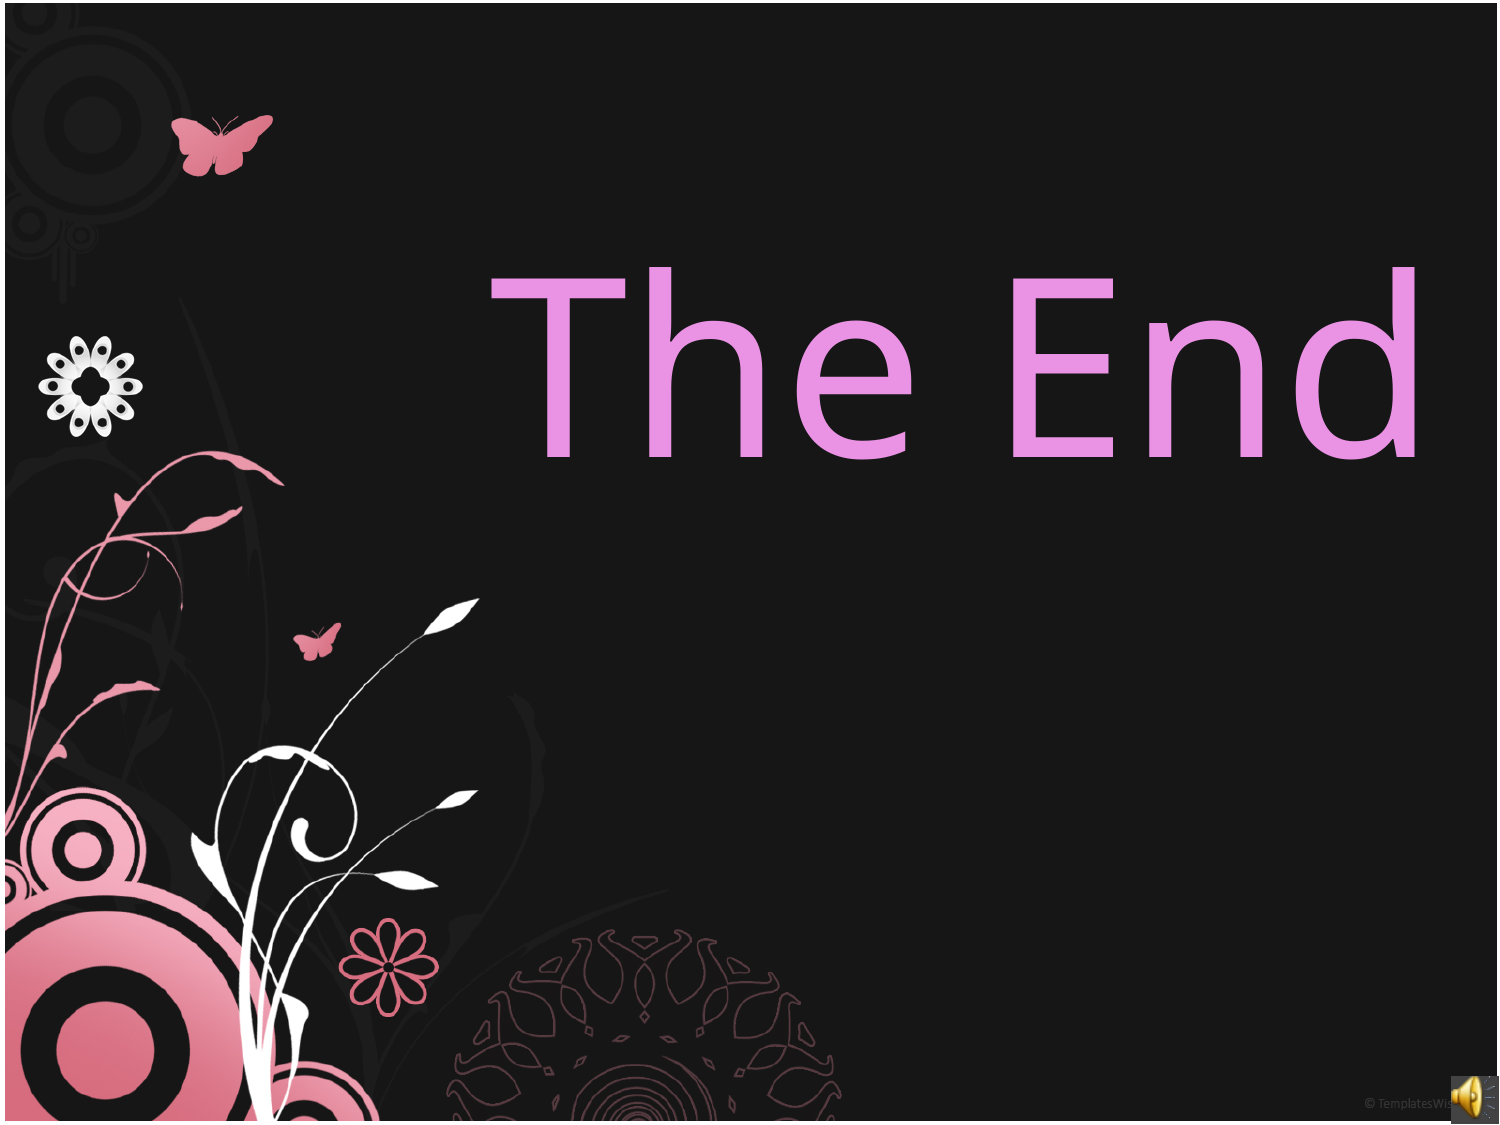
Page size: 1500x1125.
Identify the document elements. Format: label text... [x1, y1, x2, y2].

picture [0, 0, 1500, 1125]
text_box The End [474, 200, 1475, 515]
